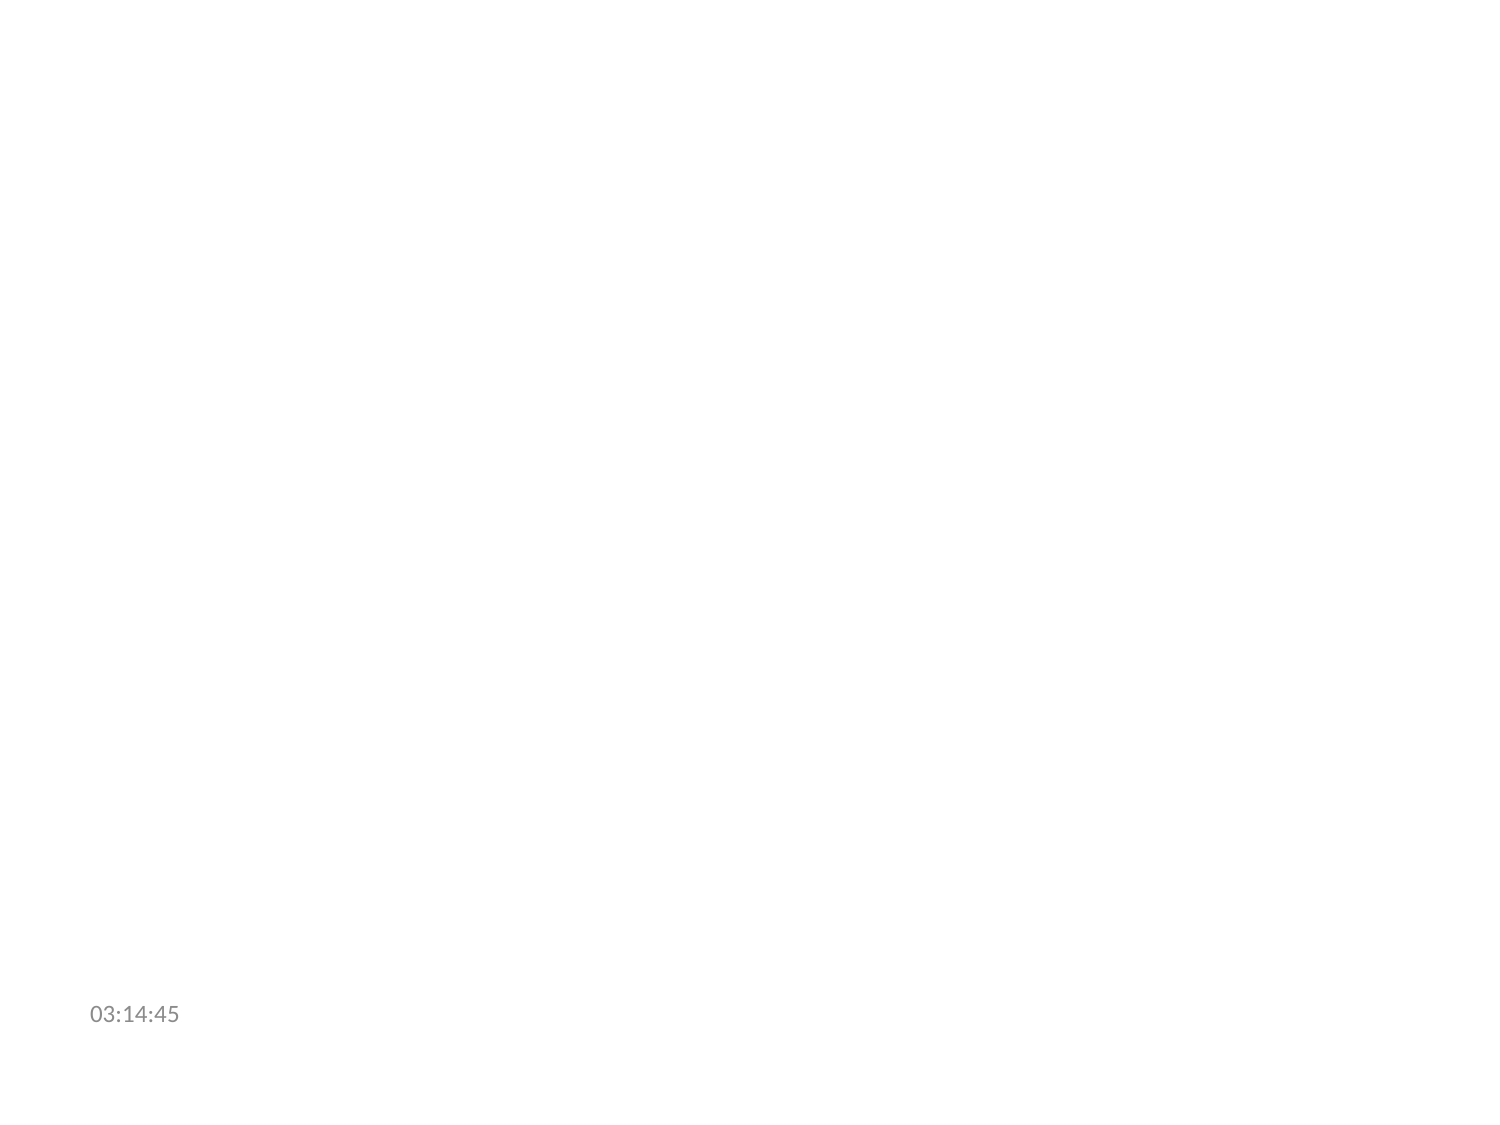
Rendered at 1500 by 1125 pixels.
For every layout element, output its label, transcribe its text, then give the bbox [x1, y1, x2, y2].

text_box 15:35:09 [75, 982, 425, 1043]
